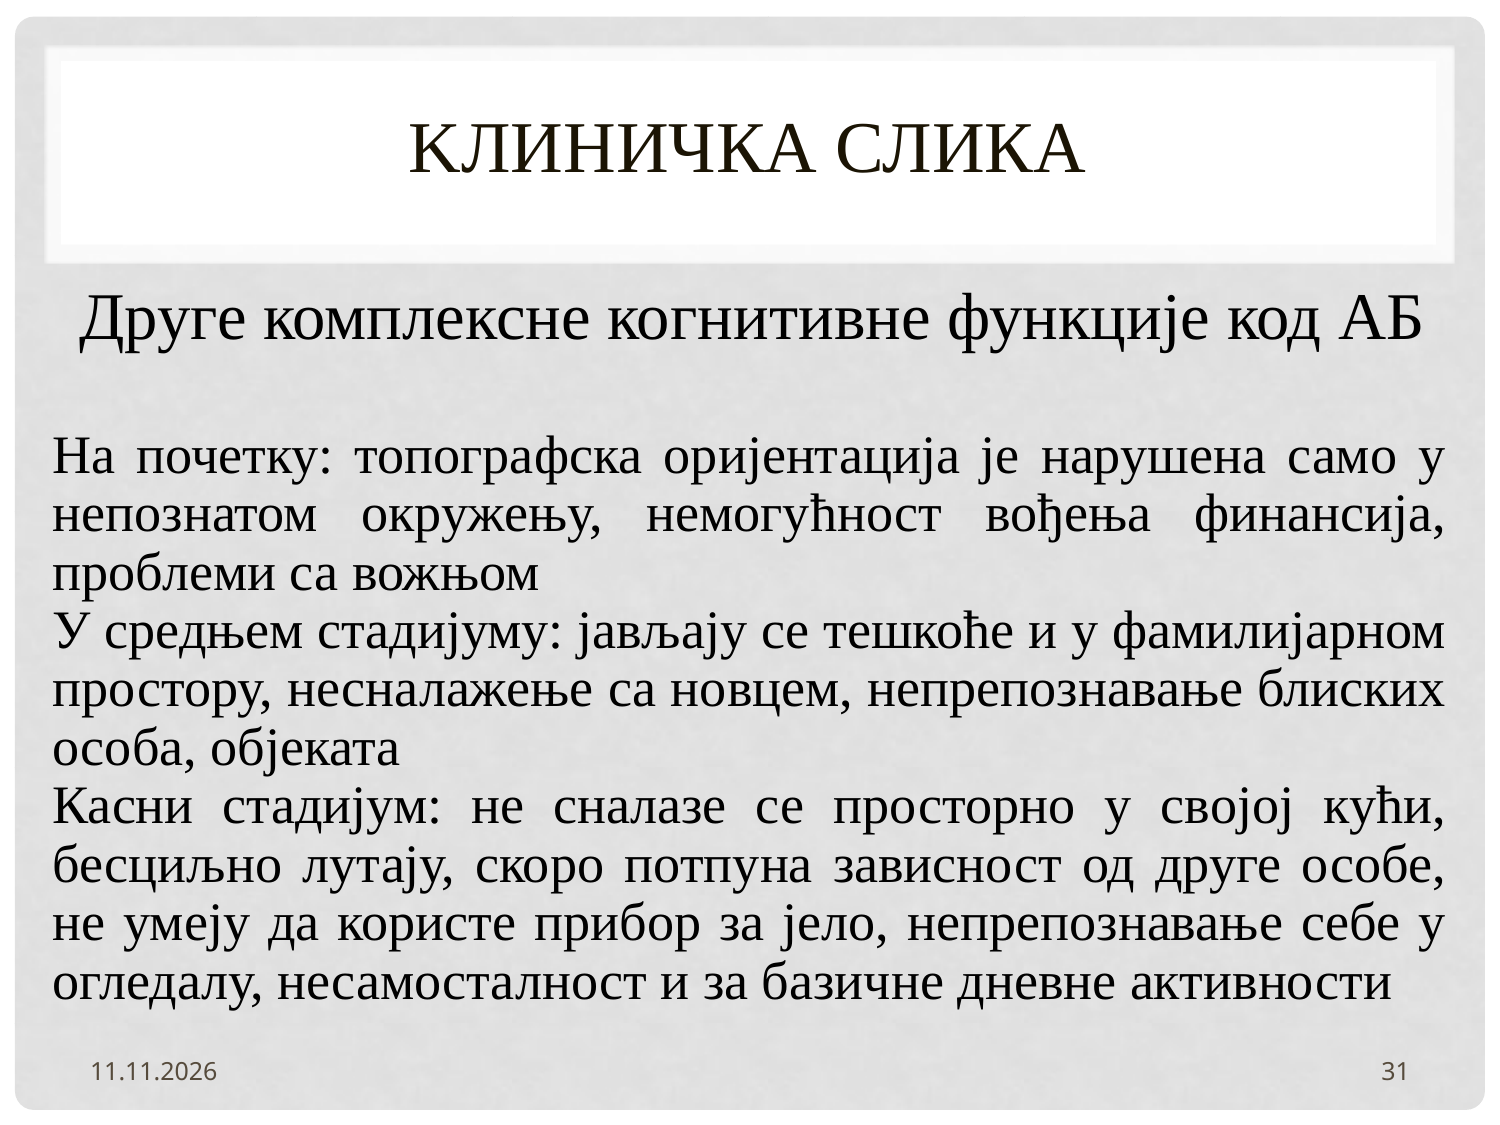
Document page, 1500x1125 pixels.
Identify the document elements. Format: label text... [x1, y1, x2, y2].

title Kлиничка слика [120, 50, 1375, 238]
slide_number 31 [1074, 1042, 1425, 1103]
text_box Друге комплексне когнитивне функције код АБ На почетку: топографска оријентација је нарушена само у непознатом окружењу, немогућност вођења финансија, проблеми са вожњом У средњем стадијуму: јављају се тешкоће и у фамилијарном простору, несналажење са новцем, непрепознавање блиских особа, објеката Касни стадијум: не сналазе се просторно у својој кући, бесциљно лутају, скоро потпуна зависност од друге особе, не умеју да користе прибор за јело, непрепознавање себе у огледалу, несамосталност и за базичне дневне активности [37, 274, 1463, 1100]
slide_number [75, 1042, 425, 1103]
